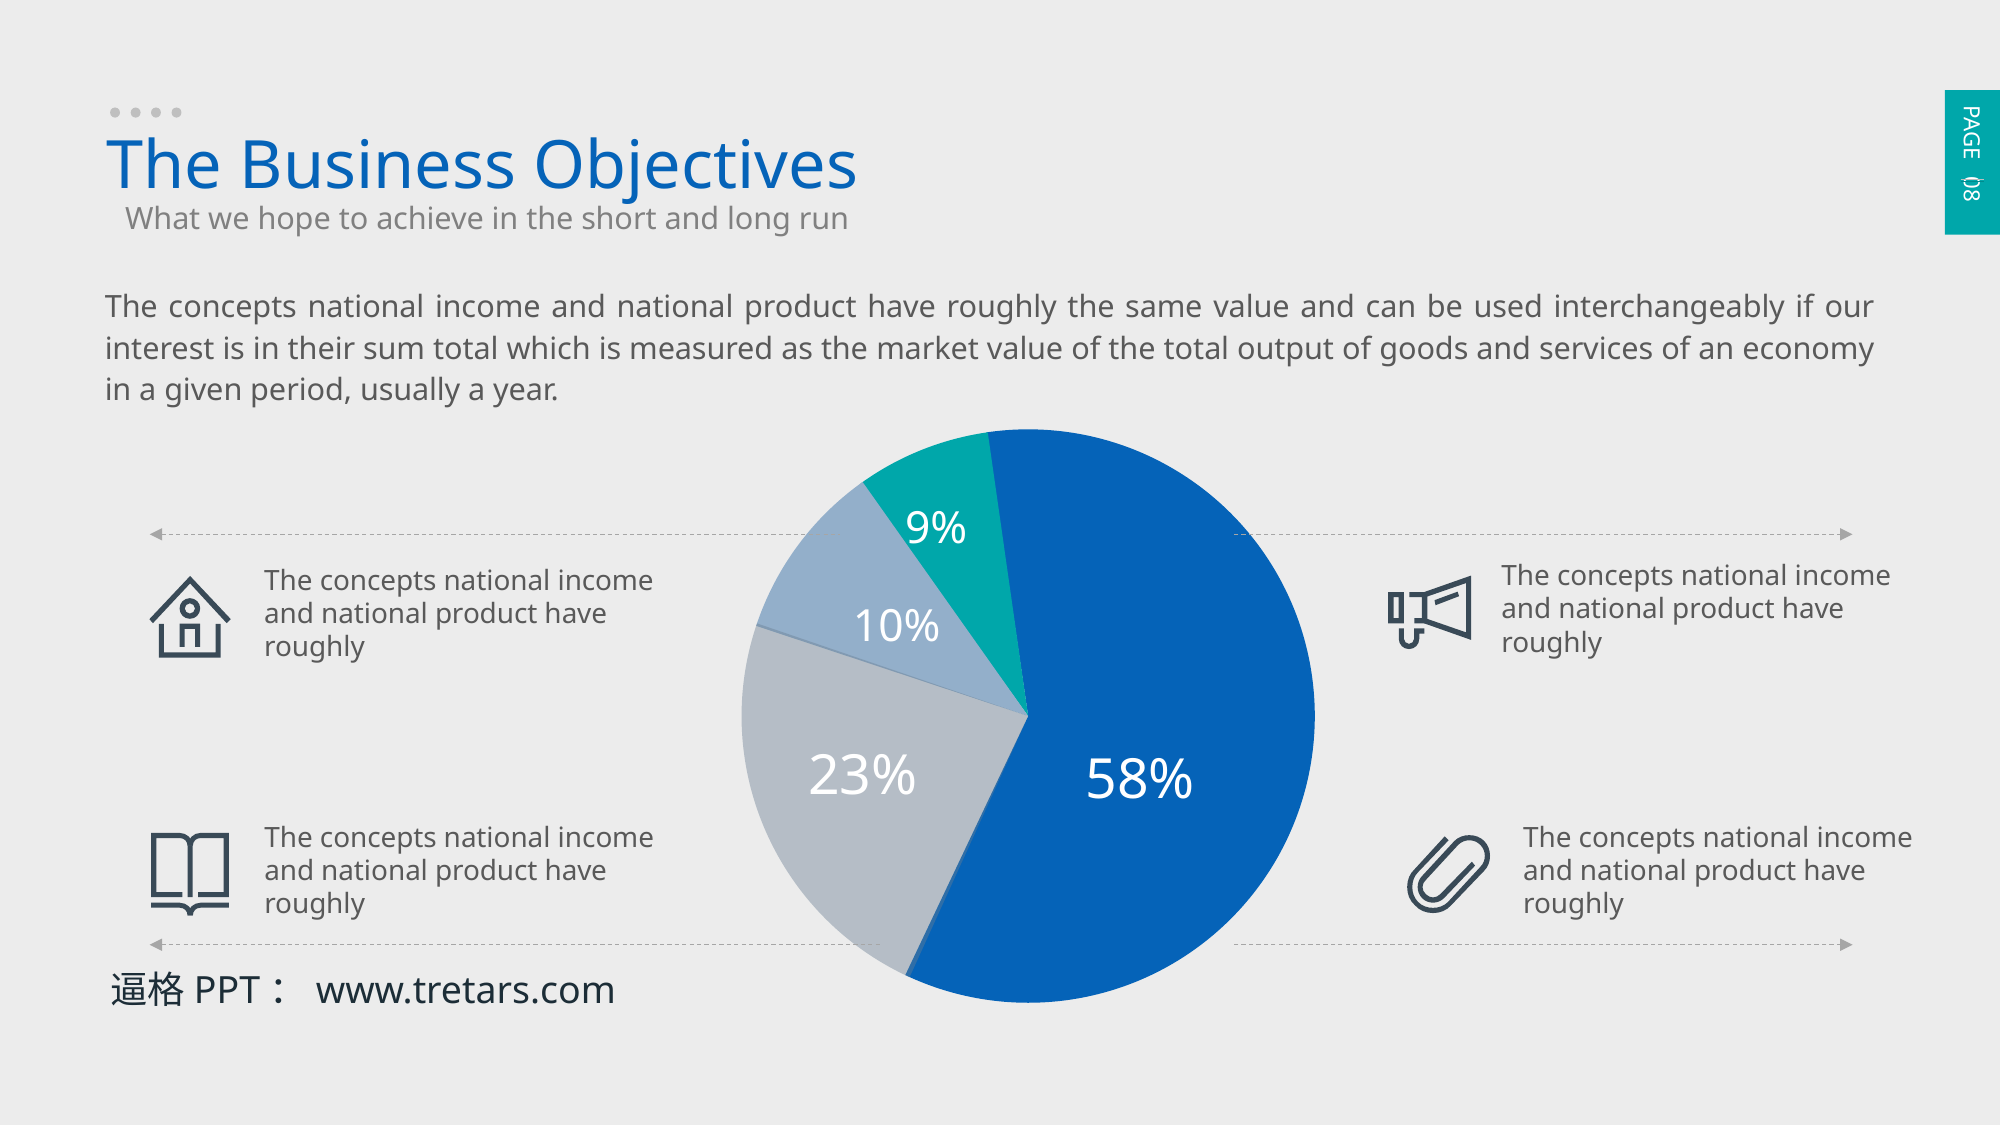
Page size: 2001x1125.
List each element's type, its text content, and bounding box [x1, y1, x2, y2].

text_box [1231, 811, 1938, 945]
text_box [741, 429, 1315, 1003]
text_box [1231, 534, 1917, 667]
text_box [149, 811, 880, 945]
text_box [149, 534, 841, 671]
text_box What we hope to achieve in the short and long run [110, 191, 864, 244]
text_box 逼格PPT：www.tretars.com [95, 958, 631, 1019]
text_box The concepts national income and national product have roughly the same value and can be used interchangeably if our interest is in their sum total which is measured as the market value of the total output of goods and services of an economy in a given period, usually a year. [90, 274, 1889, 415]
text_box The Business Objectives [91, 114, 875, 210]
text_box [1944, 90, 2000, 235]
